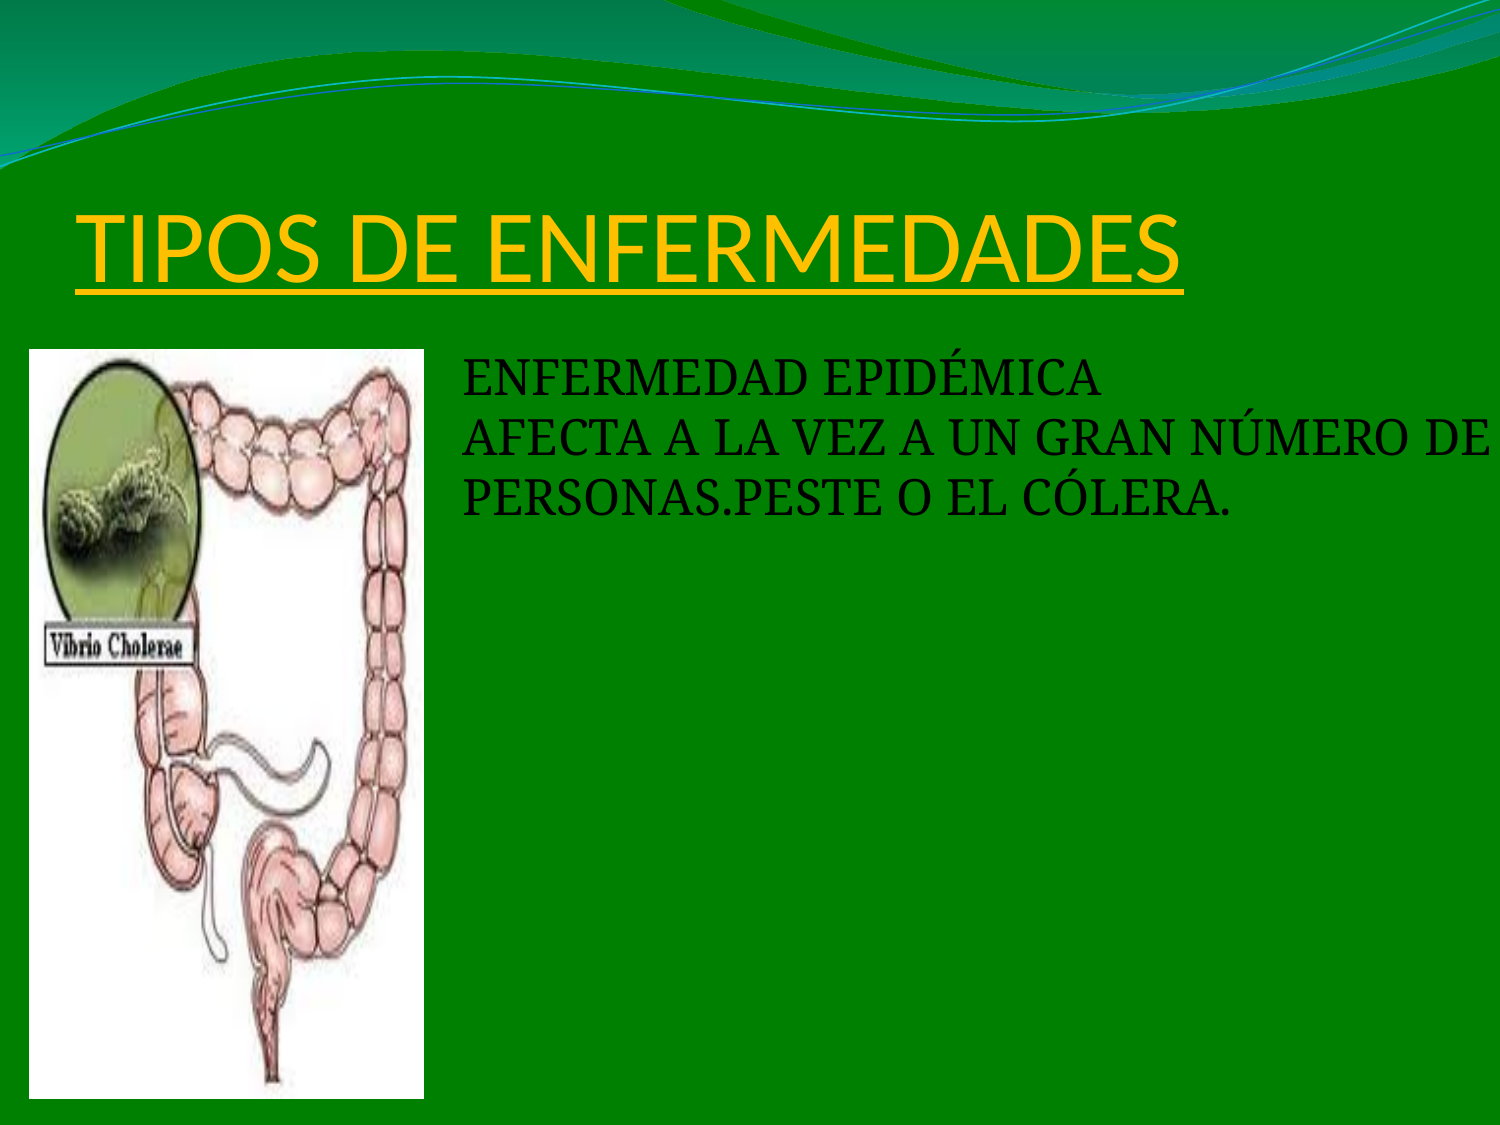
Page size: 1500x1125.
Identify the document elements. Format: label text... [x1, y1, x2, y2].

title TIPOS DE ENFERMEDADES [75, 115, 1425, 303]
picture [29, 349, 424, 1099]
text_box ENFERMEDAD EPIDÉMICA AFECTA A LA VEZ A UN GRAN NÚMERO DE PERSONAS.PESTE O EL CÓLERA. [447, 338, 1500, 533]
